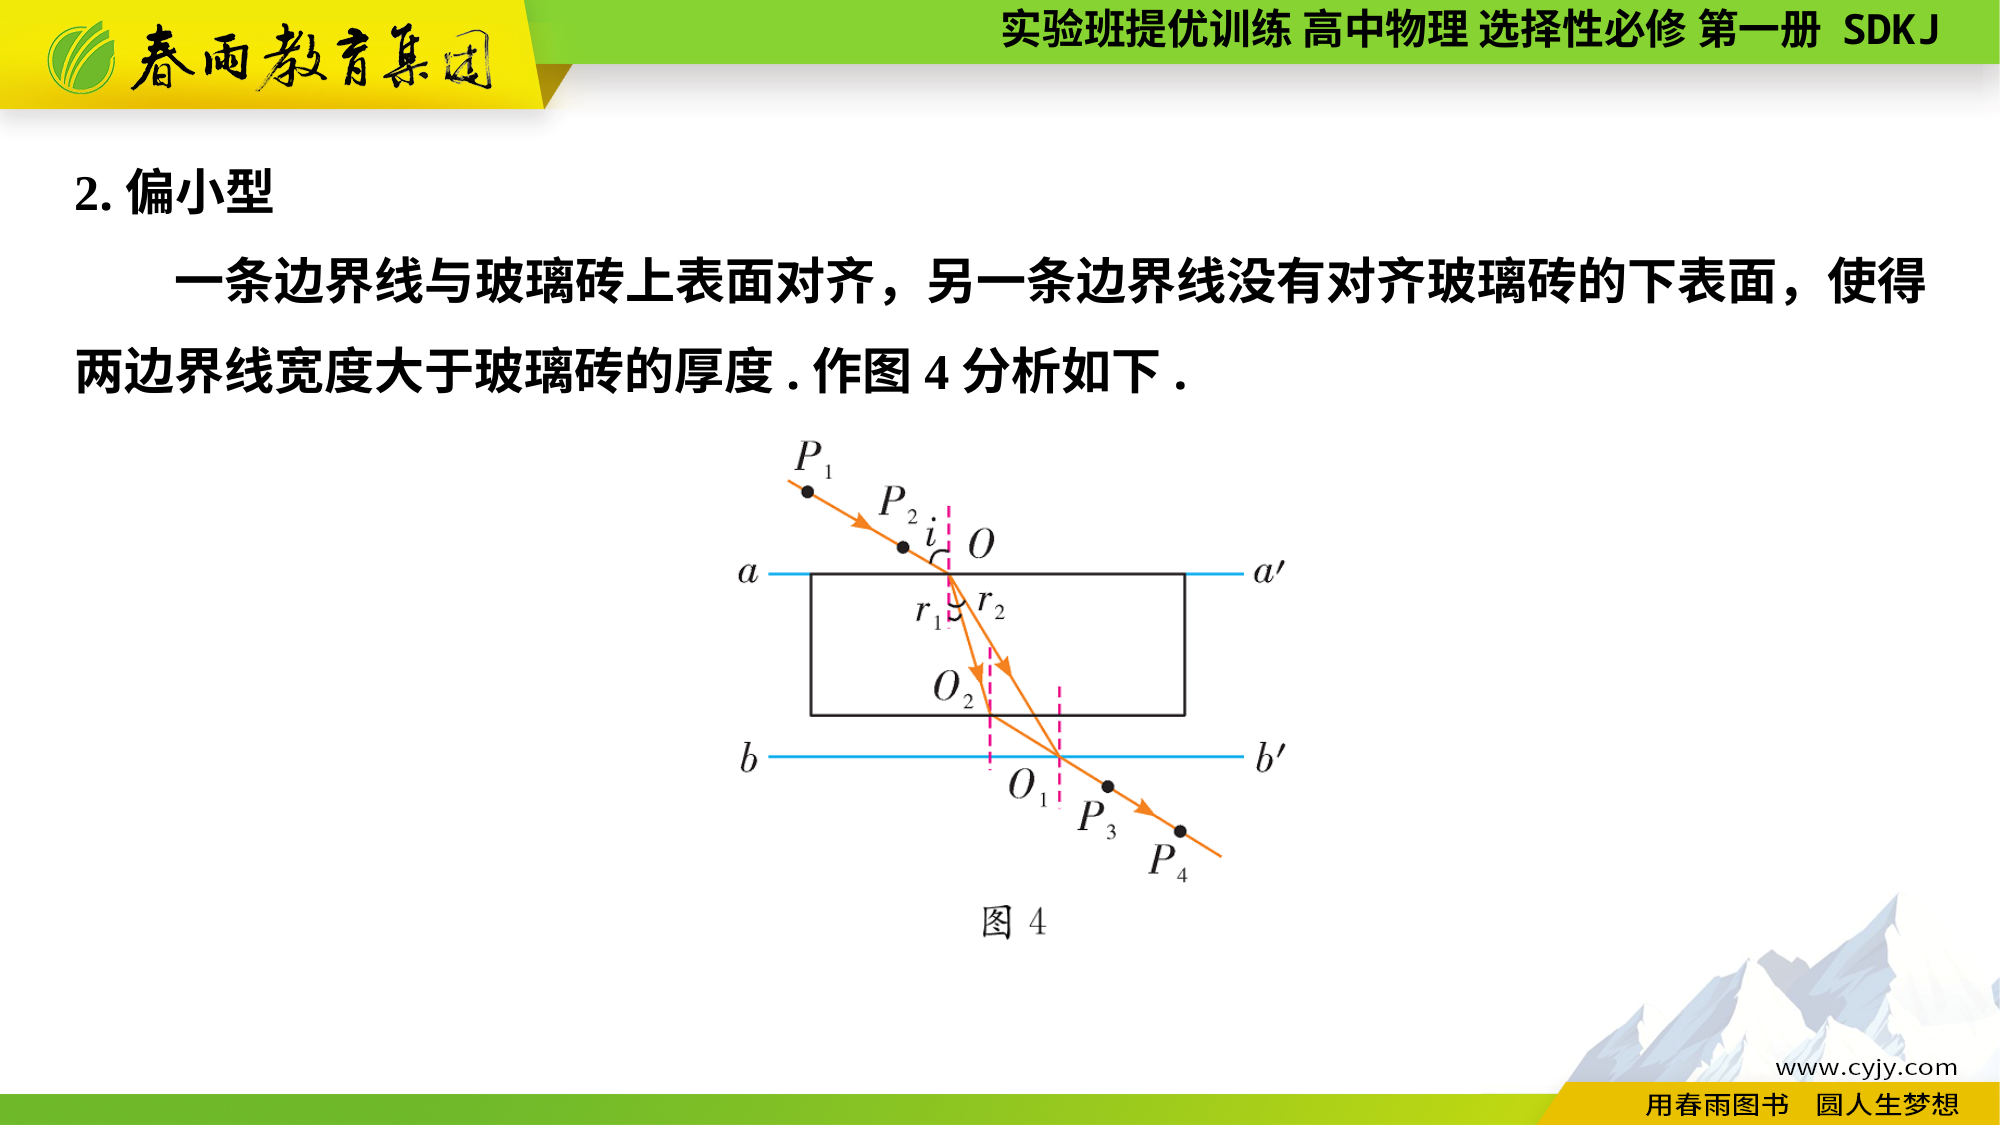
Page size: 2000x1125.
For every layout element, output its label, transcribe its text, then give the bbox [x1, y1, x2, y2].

list 2.偏小型 一条边界线与玻璃砖上表面对齐，另一条边界线没有对齐玻璃砖的下表面，使得两边界线宽度大于玻璃砖的厚度.作图4分析如下. [59, 122, 1944, 411]
picture [0, 0, 2000, 1125]
